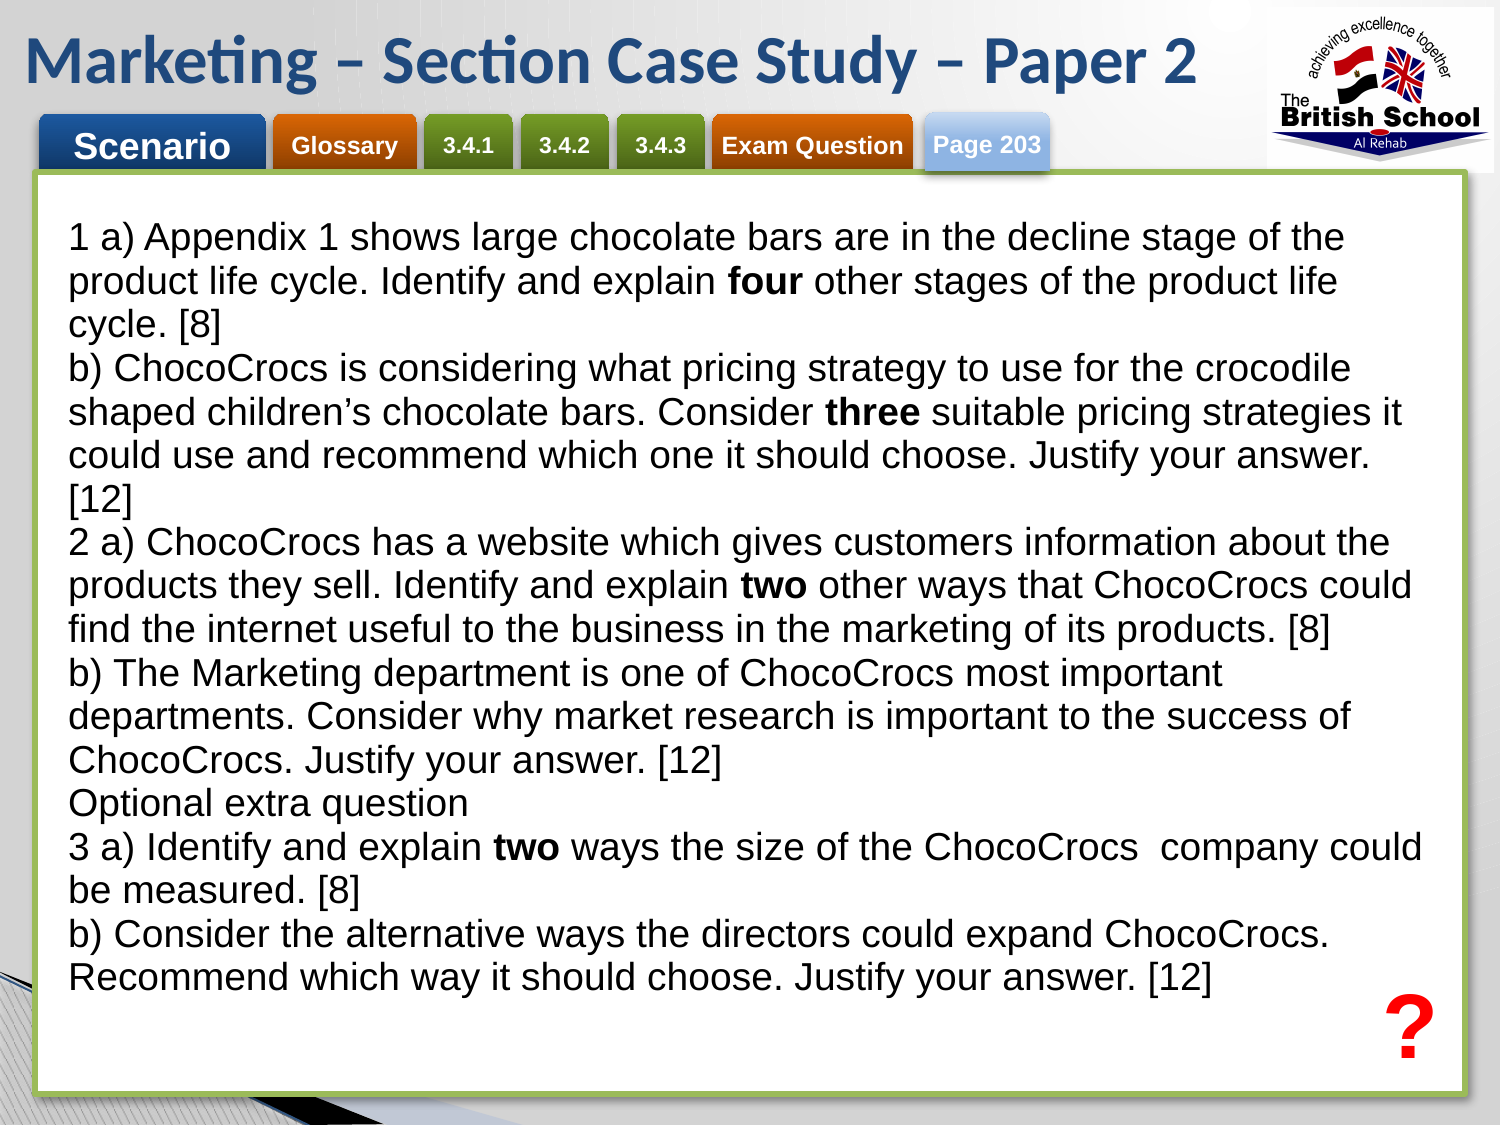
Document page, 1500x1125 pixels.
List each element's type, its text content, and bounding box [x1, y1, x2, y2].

text_box ? [1369, 966, 1453, 1077]
table_header 1 a) Appendix 1 shows large chocolate bars are in the decline stage of the product life cycle. Identify and explain four other stages of the product life cycle. [8] b) ChocoCrocs is considering what pricing strategy to use for the crocodile shaped children’s chocolate bars. Consider three suitable pricing strategies it could use and recommend which one it should choose. Justify your answer. [12] 2 a) ChocoCrocs has a website which gives customers information about the products they sell. Identify and explain two other ways that ChocoCrocs could find the internet useful to the business in the marketing of its products. [8] b) The Marketing department is one of ChocoCrocs most important departments. Consider why market research is important to the success of ChocoCrocs. Justify your answer. [12] Optional extra question 3 a) Identify and explain two ways the size of the ChocoCrocs company could be measured. [8] b) Consider the alternative ways the directors could expand ChocoCrocs. Recommend which way it should choose. Justify your answer. [12] [53, 208, 1447, 1081]
title Marketing – Section Case Study – Paper 2 [9, 7, 1250, 106]
picture [281, 1114, 303, 1125]
text_box Page 203 [924, 112, 1051, 172]
picture [1267, 7, 1495, 173]
